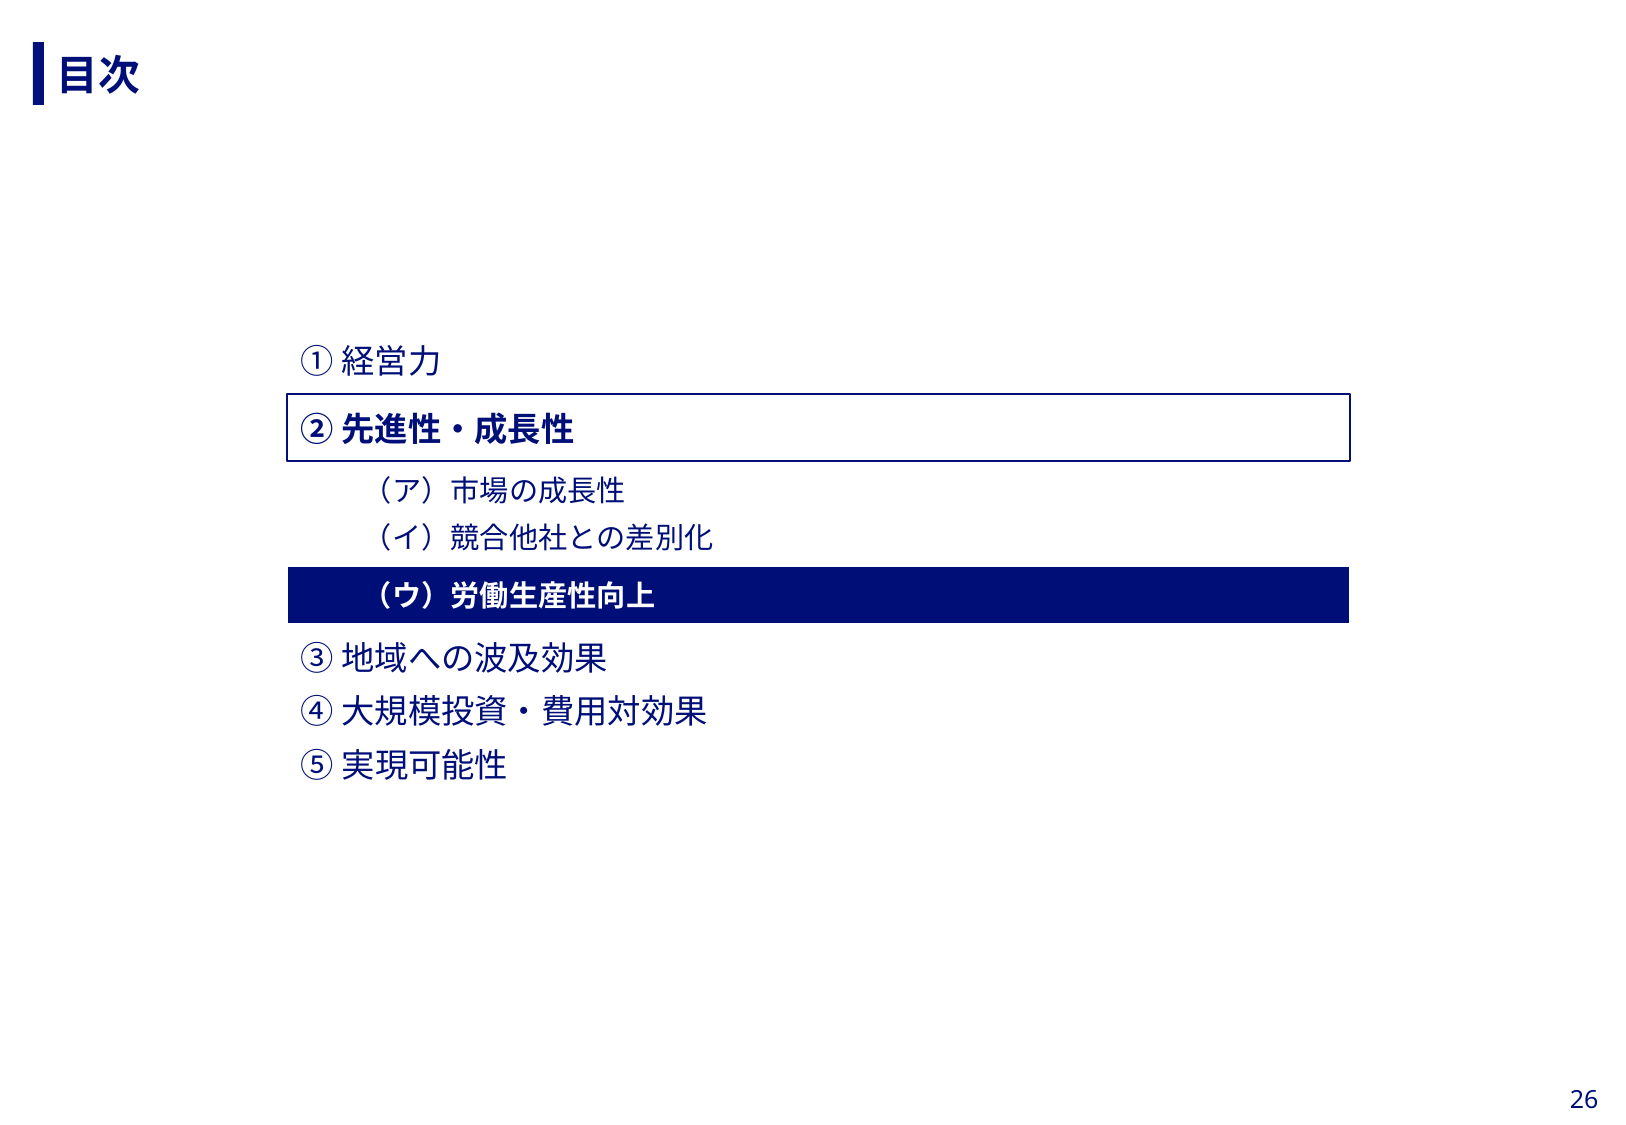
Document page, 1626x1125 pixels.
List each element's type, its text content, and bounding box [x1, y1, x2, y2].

text_box ②先進性・成長性 [287, 394, 1350, 460]
text_box ③地域への波及効果 [287, 623, 1350, 684]
text_box （ア）市場の成長性 [287, 460, 1350, 513]
text_box ⑤実現可能性 [287, 737, 1350, 785]
text_box ①経営力 [287, 340, 1350, 394]
text_box （イ）競合他社との差別化 [287, 513, 1350, 565]
text_box ④大規模投資・費用対効果 [287, 684, 1350, 737]
text_box （ウ）労働生産性向上 [287, 565, 1350, 623]
title 目次 [32, 42, 1592, 105]
